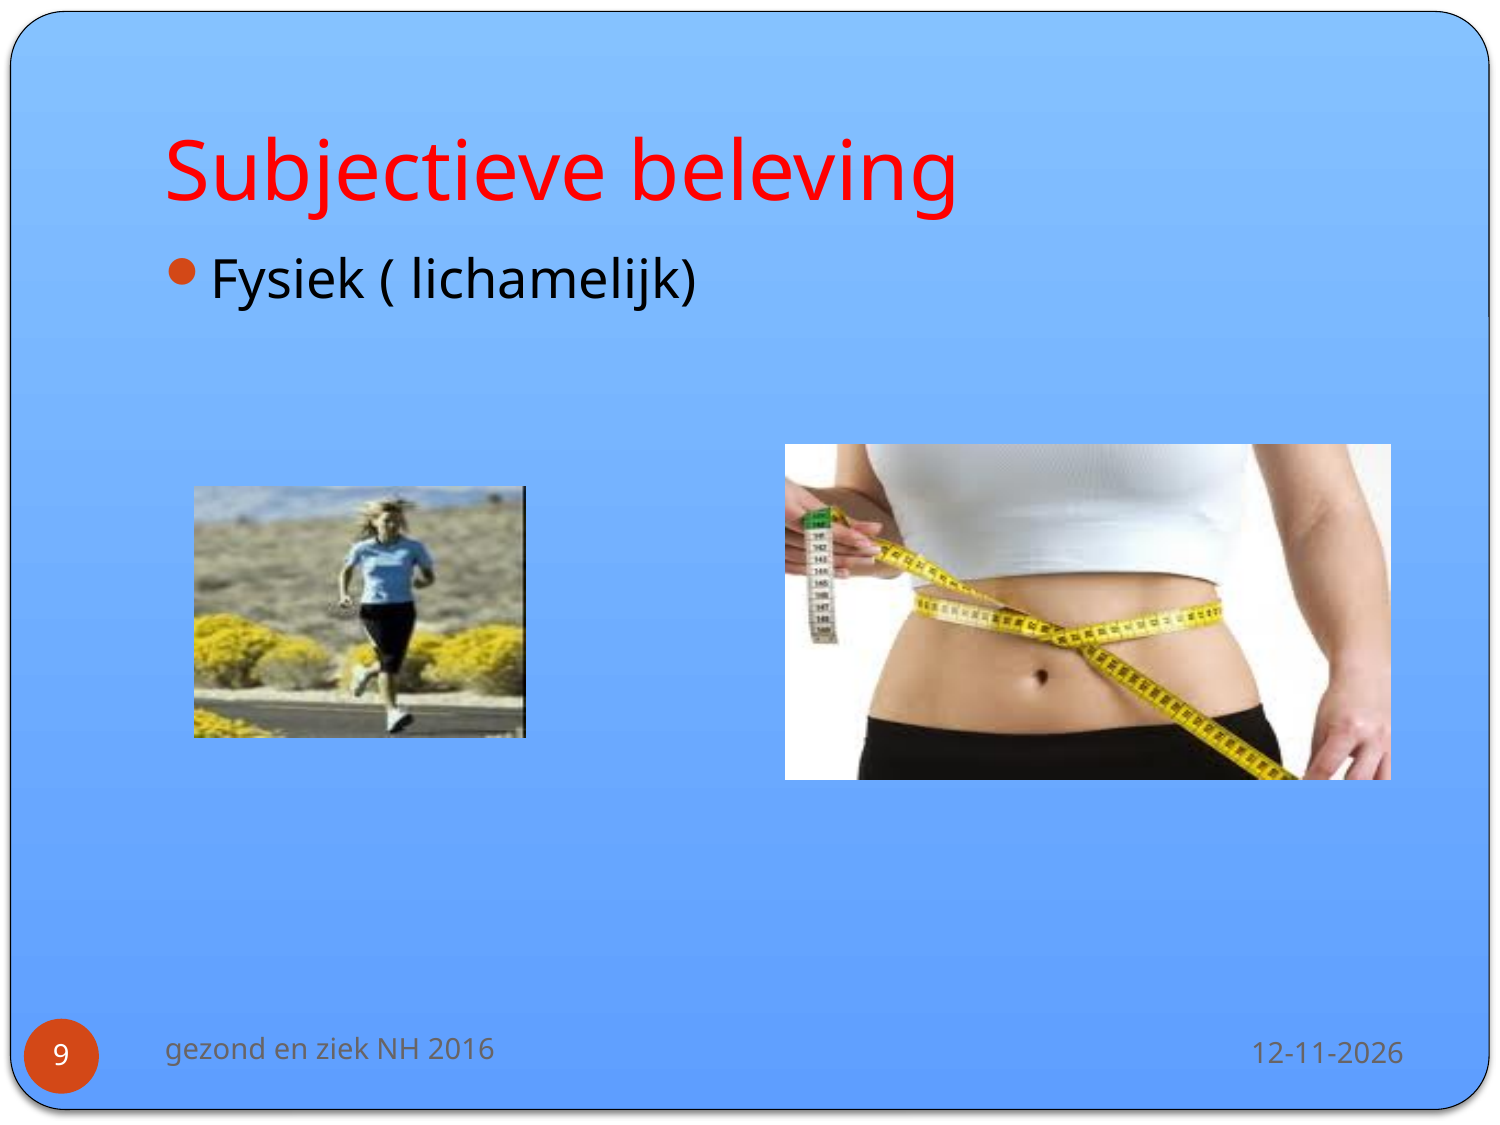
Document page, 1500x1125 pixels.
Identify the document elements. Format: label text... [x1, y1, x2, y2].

title Subjectieve beleving [150, 45, 1425, 233]
picture [785, 444, 1392, 780]
footer gezond en ziek NH 2016 [150, 1012, 800, 1088]
list Fysiek ( lichamelijk) [150, 237, 1425, 988]
slide_number 9 [23, 1018, 99, 1094]
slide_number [1012, 1015, 1419, 1094]
picture [194, 485, 526, 738]
